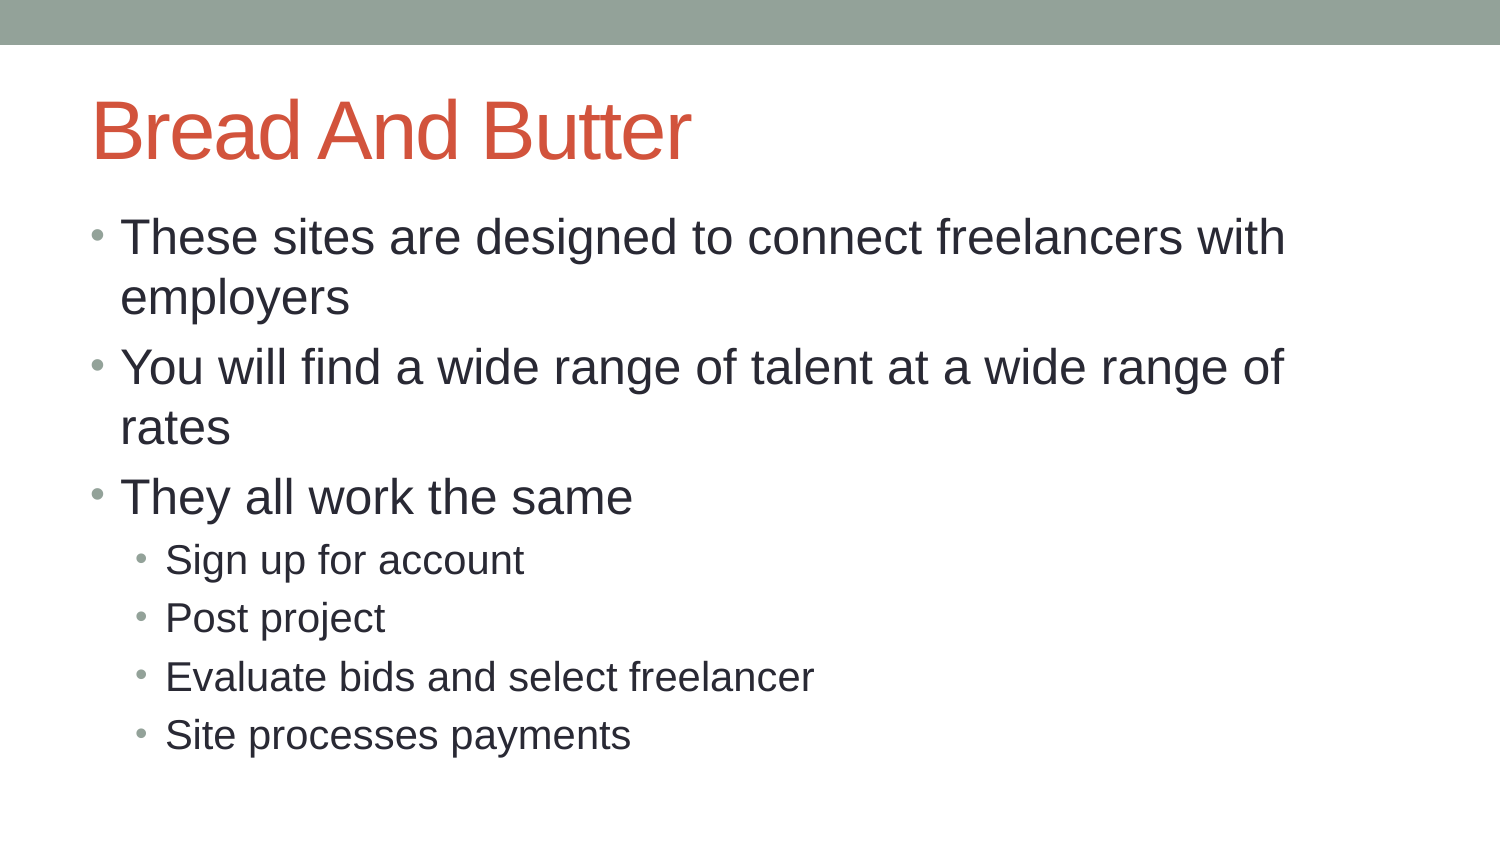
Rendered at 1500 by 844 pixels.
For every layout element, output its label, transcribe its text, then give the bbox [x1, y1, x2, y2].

list These sites are designed to connect freelancers with employers You will find a wide range of talent at a wide range of rates They all work the same Sign up for account Post project Evaluate bids and select freelancer Site processes payments [75, 196, 1425, 797]
title Bread And Butter [75, 65, 1425, 188]
